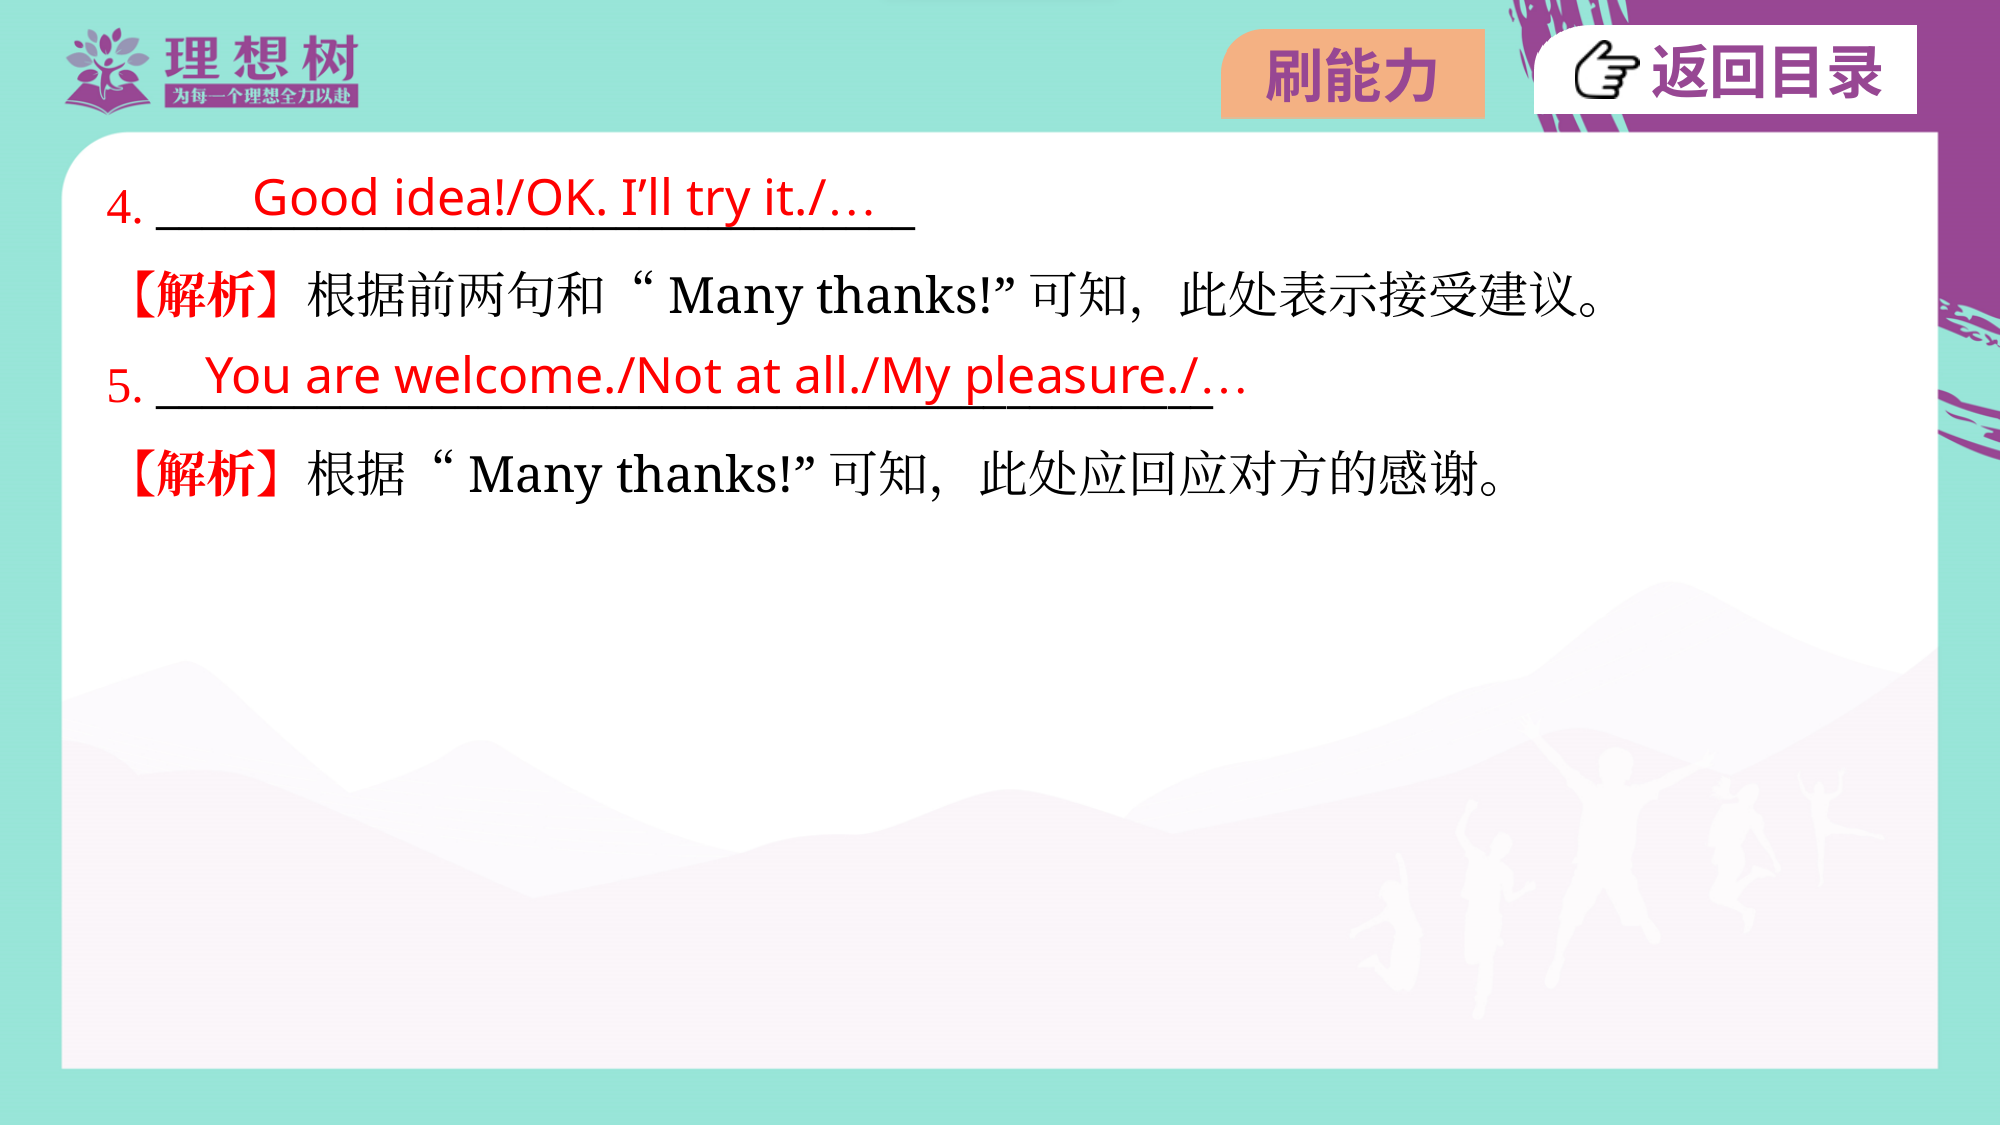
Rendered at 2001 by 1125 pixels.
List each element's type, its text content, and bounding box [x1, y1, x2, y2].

text_box 【解析】根据“Many thanks!”可知，此处应回应对方的感谢。 [106, 412, 1895, 492]
text_box Good idea!/OK. I’ll try it./… [158, 135, 971, 214]
picture [0, 0, 2000, 1125]
text_box 5. ______________________________________________ [106, 323, 1895, 403]
text_box You are welcome./Not at all./My pleasure./… [158, 314, 1296, 393]
text_box 4. _________________________________ [106, 143, 1895, 224]
text_box 【解析】根据前两句和“Many thanks!”可知，此处表示接受建议。 [106, 233, 1895, 314]
